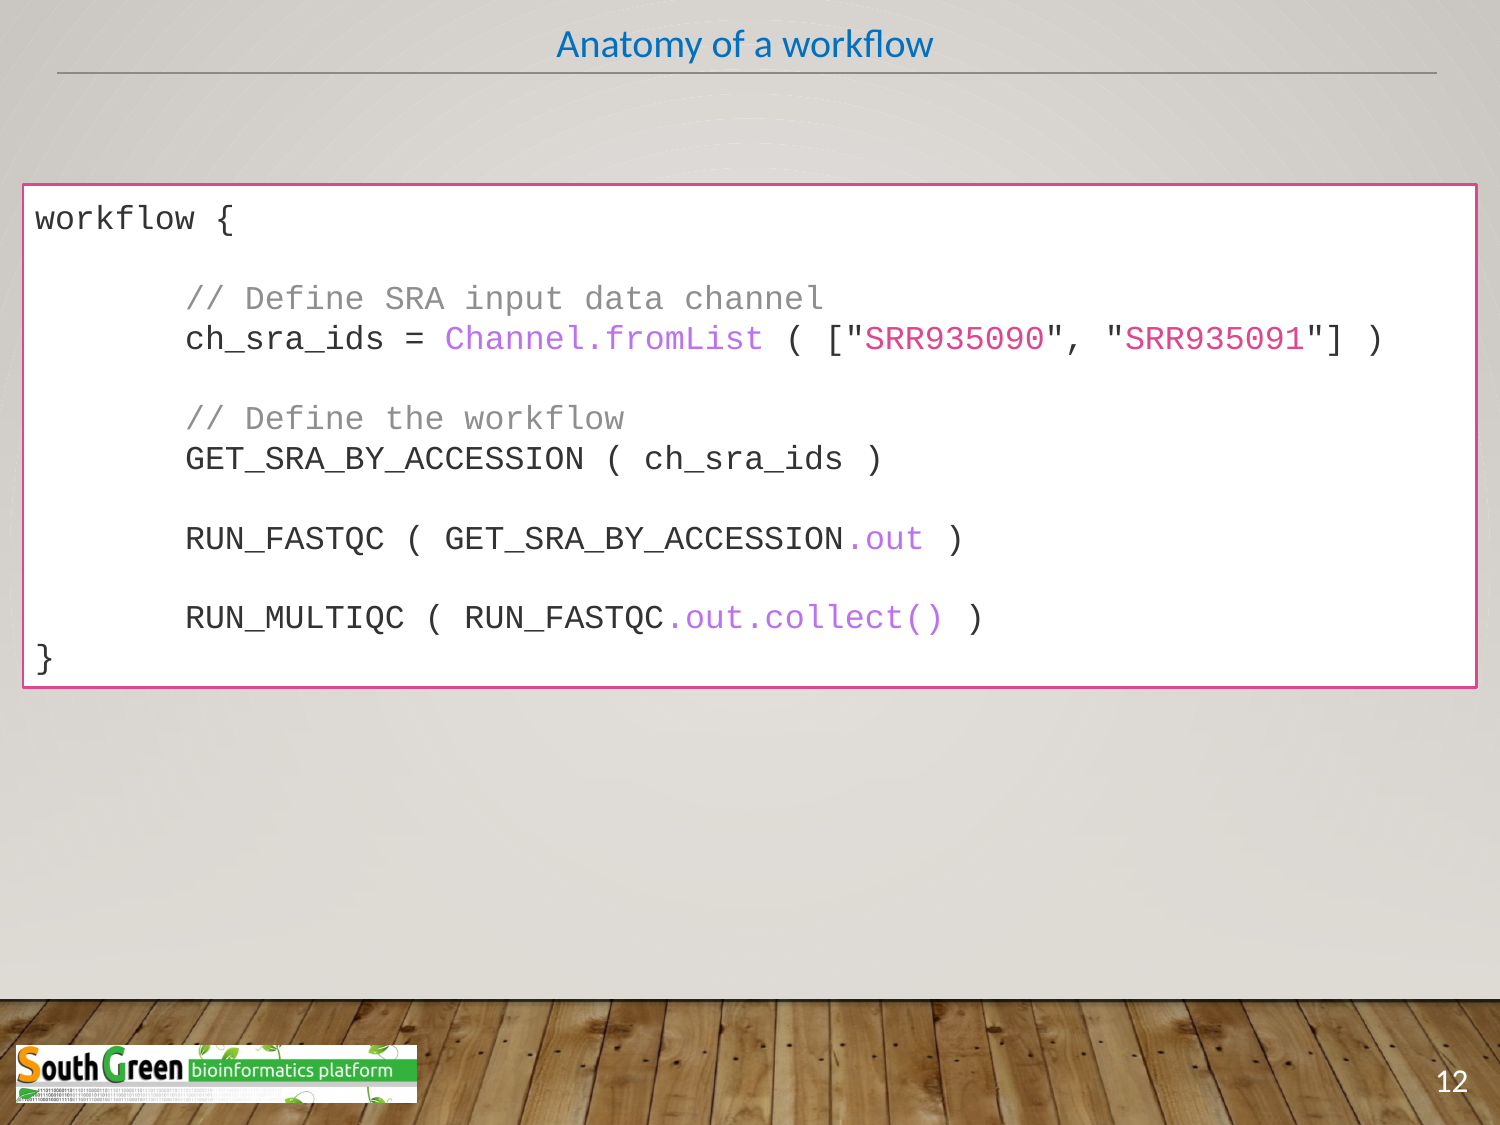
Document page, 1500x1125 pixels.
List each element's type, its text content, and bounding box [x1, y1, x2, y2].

picture [0, 999, 1500, 1125]
list Anatomy of a workflow [0, 0, 1500, 73]
text_box workflow { // Define SRA input data channel ch_sra_ids = Channel.fromList ( ["SRR935090", "SRR935091"] ) // Define the workflow GET_SRA_BY_ACCESSION ( ch_sra_ids ) RUN_FASTQC ( GET_SRA_BY_ACCESSION.out ) RUN_MULTIQC ( RUN_FASTQC.out.collect() ) } [22, 183, 1478, 689]
slide_number 12 [1369, 1051, 1484, 1105]
